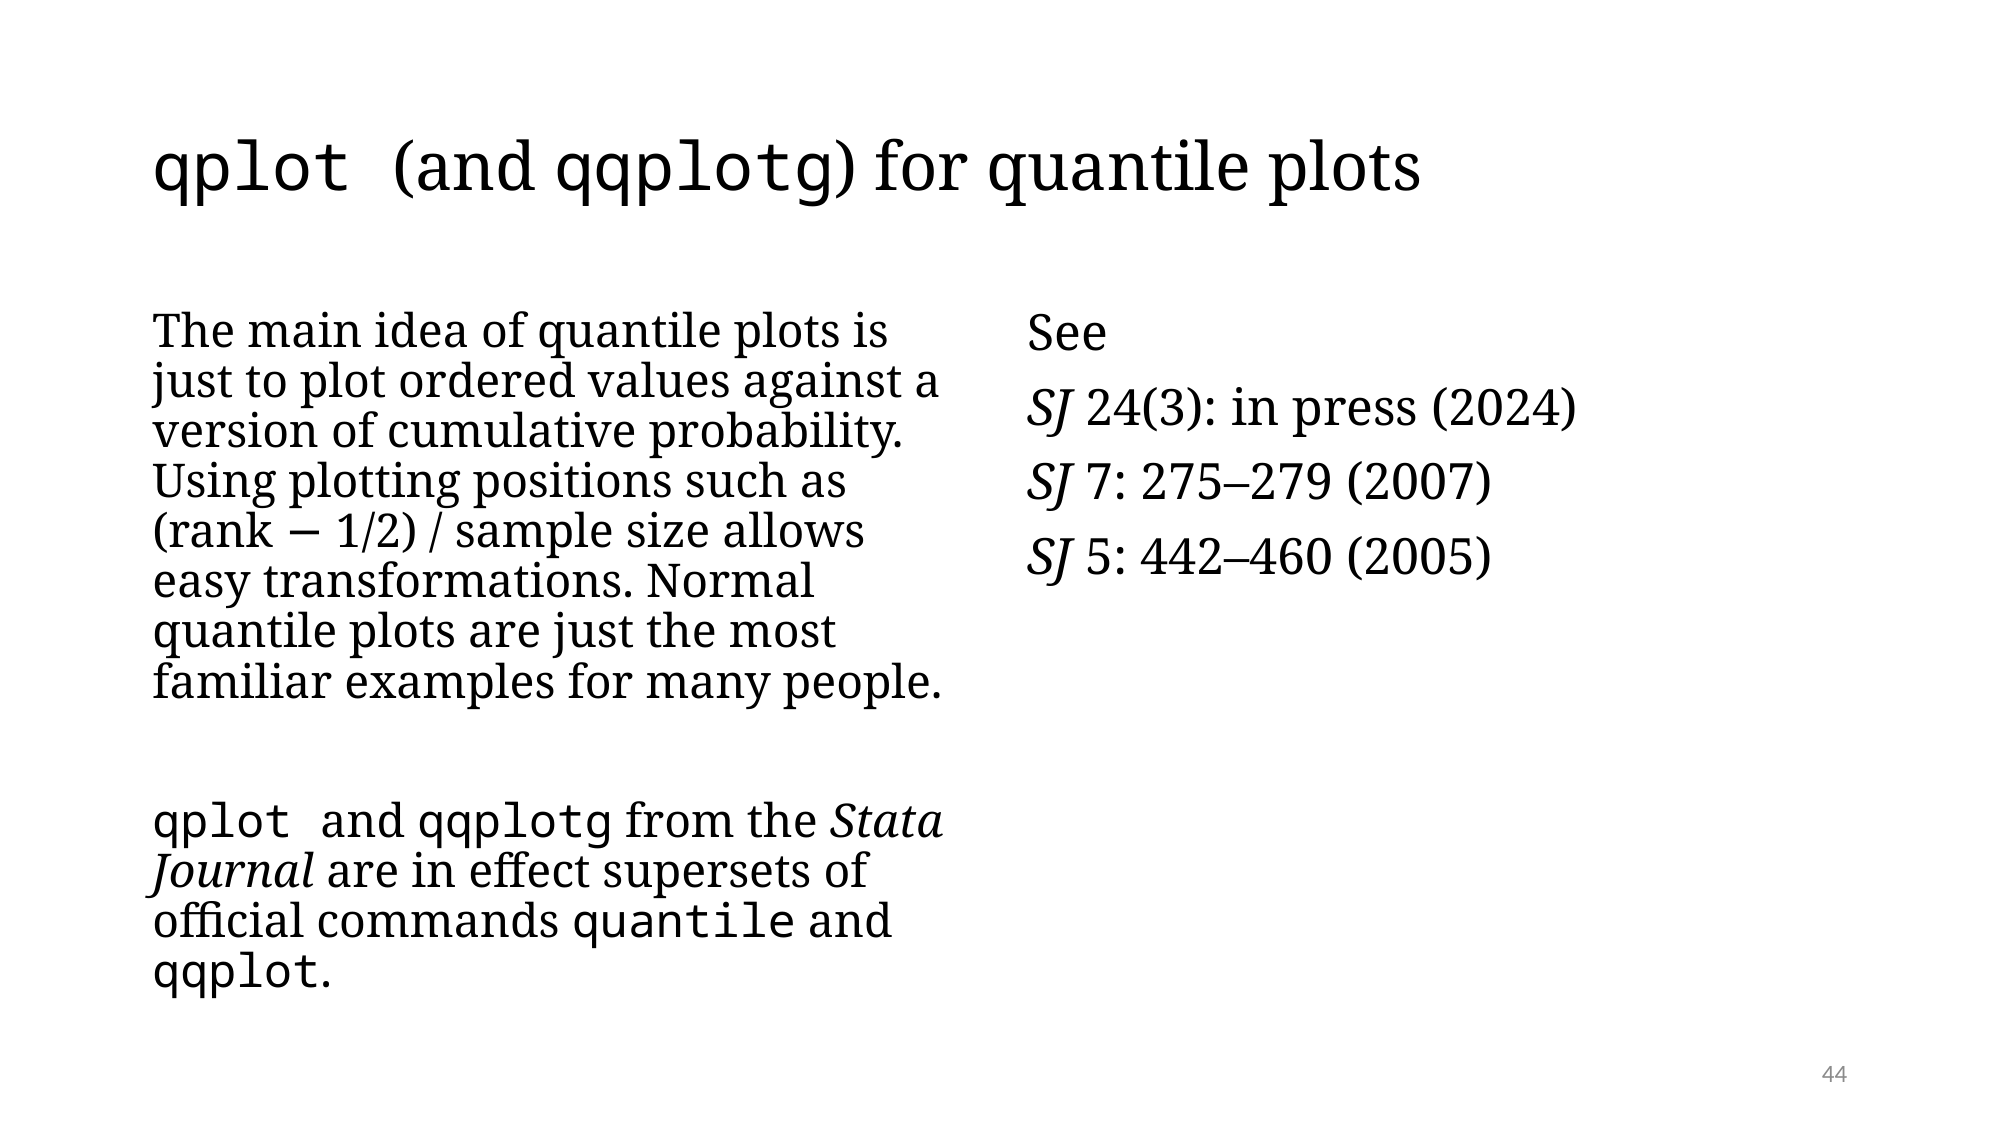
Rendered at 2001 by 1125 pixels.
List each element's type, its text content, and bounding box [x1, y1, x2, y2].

title qplot (and qqplotg) for quantile plots [137, 59, 1863, 278]
slide_number 44 [1412, 1042, 1863, 1103]
list The main idea of quantile plots is just to plot ordered values against a version of cumulative probability. Using plotting positions such as (rank − 1/2) / sample size allows easy transformations. Normal quantile plots are just the most familiar examples for many people. qplot and qqplotg from the Stata Journal are in effect supersets of official commands quantile and qqplot. [137, 299, 988, 1014]
list See SJ 24(3): in press (2024) SJ 7: 275–279 (2007) SJ 5: 442–460 (2005) [1012, 299, 1863, 1014]
